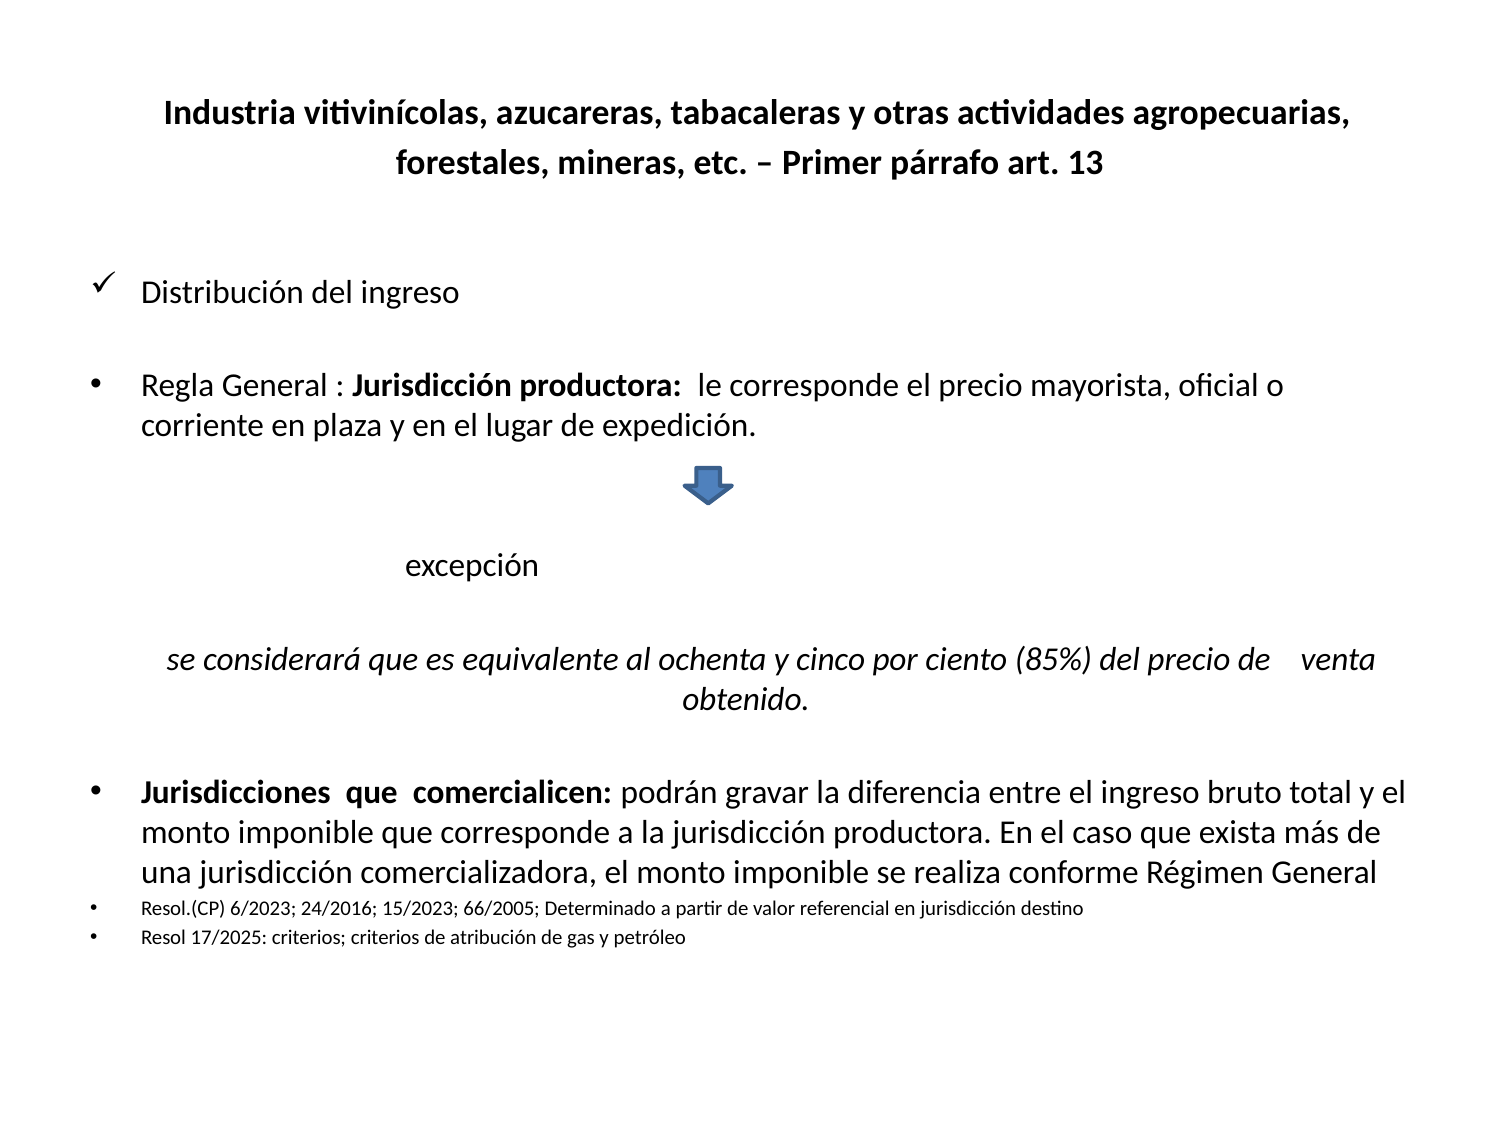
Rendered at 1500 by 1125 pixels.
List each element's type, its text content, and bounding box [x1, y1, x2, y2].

text_box [682, 465, 734, 506]
title Industria vitivinícolas, azucareras, tabacaleras y otras actividades agropecuarias, forestales, mineras, etc. – Primer párrafo art. 13 [75, 45, 1425, 233]
list Distribución del ingreso Regla General : Jurisdicción productora: le corresponde el precio mayorista, oficial o corriente en plaza y en el lugar de expedición. excepción se considerará que es equivalente al ochenta y cinco por ciento (85%) del precio de venta obtenido. Jurisdicciones que comercialicen: podrán gravar la diferencia entre el ingreso bruto total y el monto imponible que corresponde a la jurisdicción productora. En el caso que exista más de una jurisdicción comercializadora, el monto imponible se realiza conforme Régimen General Resol.(CP) 6/2023; 24/2016; 15/2023; 66/2005; Determinado a partir de valor referencial en jurisdicción destino Resol 17/2025: criterios; criterios de atribución de gas y petróleo [75, 262, 1425, 1005]
